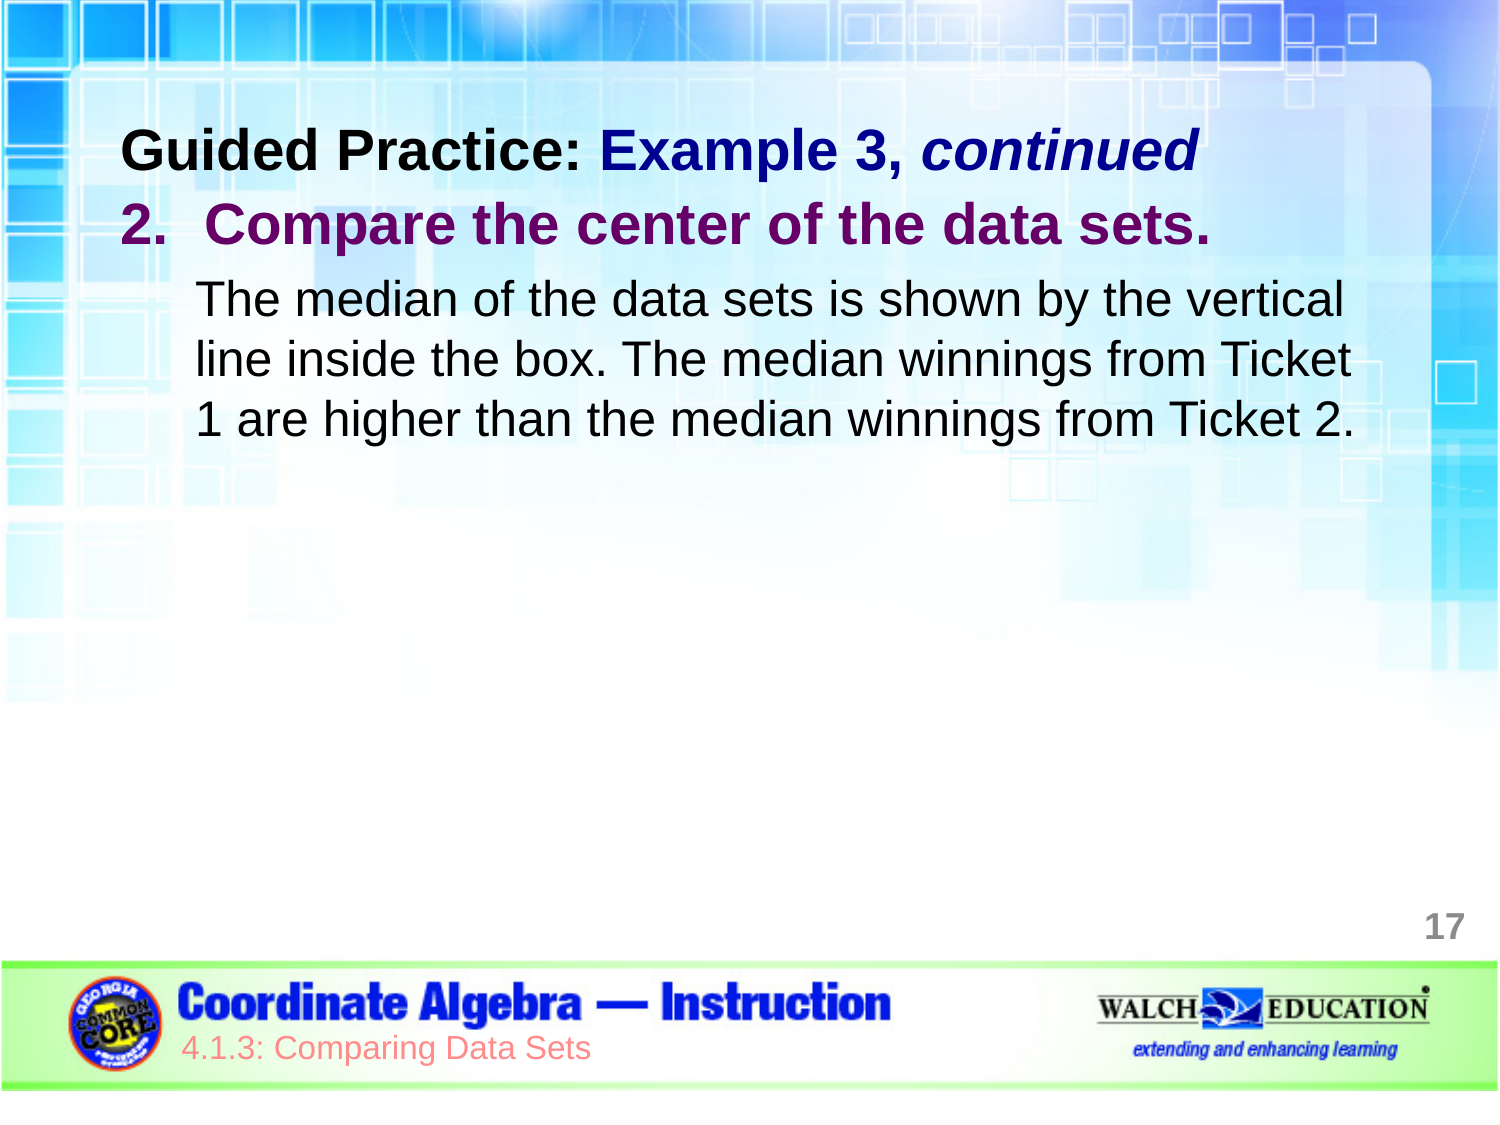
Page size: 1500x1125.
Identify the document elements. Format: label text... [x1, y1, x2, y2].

picture [1, 0, 1500, 1091]
subtitle Guided Practice: Example 3, continued Compare the center of the data sets. The median of the data sets is shown by the vertical line inside the box. The median winnings from Ticket 1 are higher than the median winnings from Ticket 2. [105, 105, 1394, 925]
footer 4.1.3: Comparing Data Sets [166, 1024, 1080, 1069]
slide_number 17 [1361, 901, 1481, 949]
